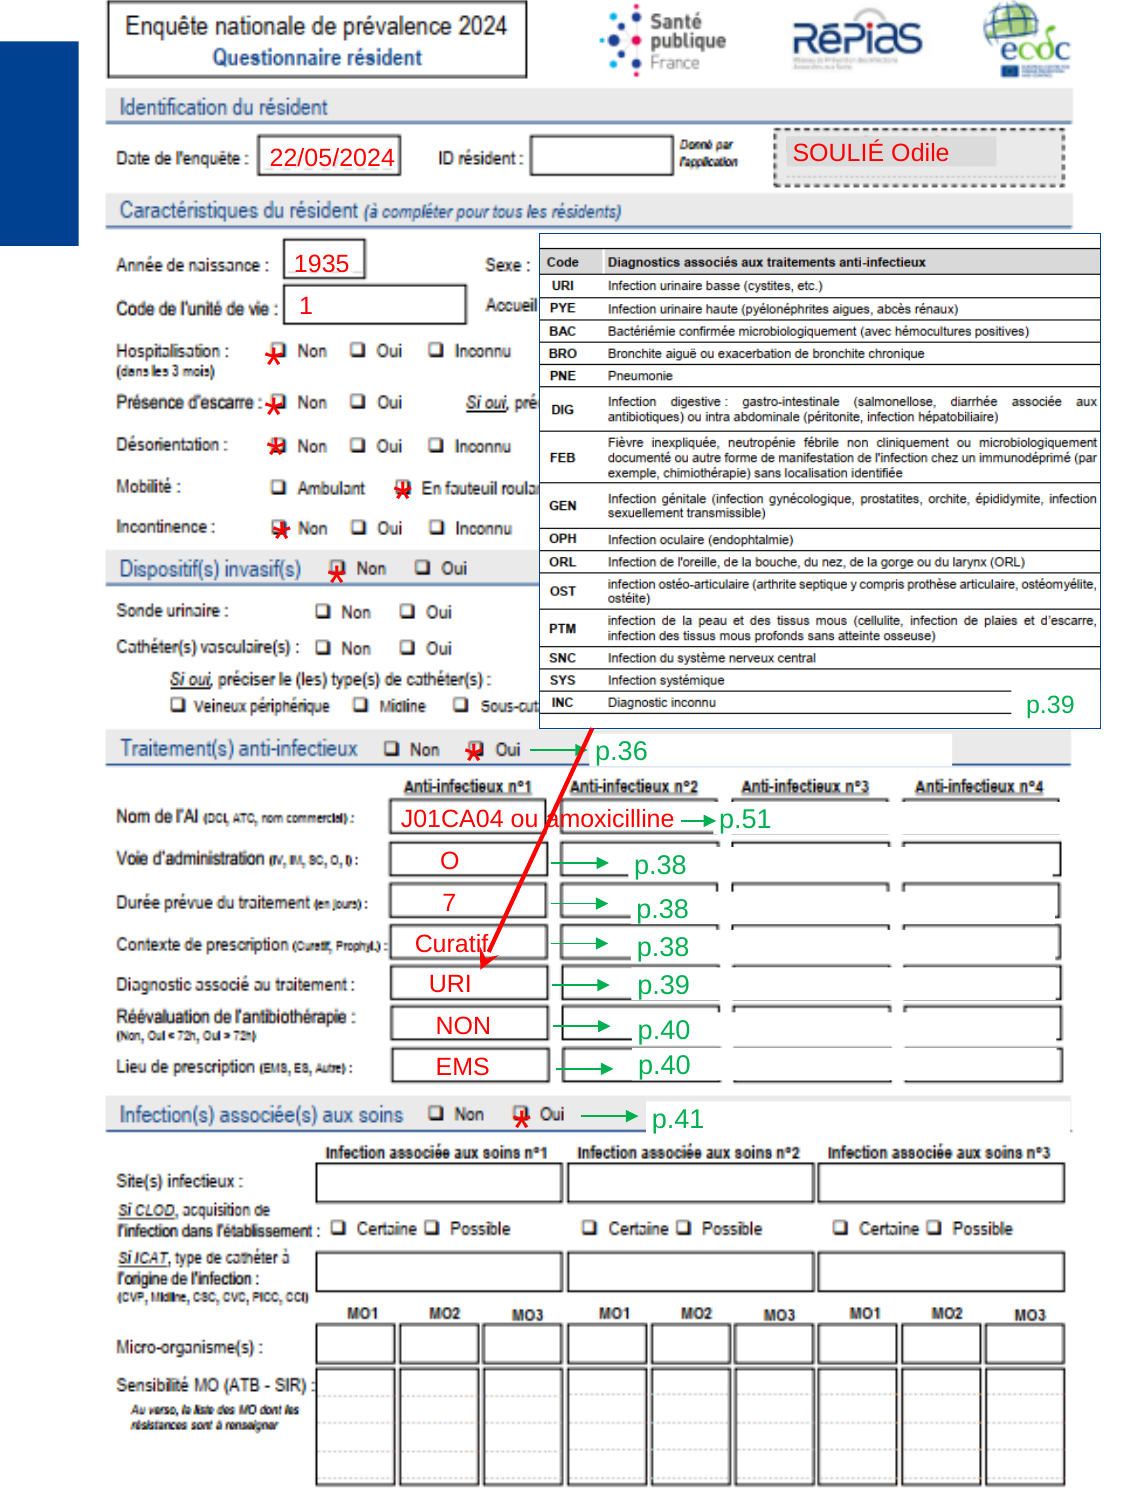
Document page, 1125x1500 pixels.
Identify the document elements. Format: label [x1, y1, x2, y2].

picture [78, 0, 1103, 1495]
text_box [480, 728, 593, 971]
